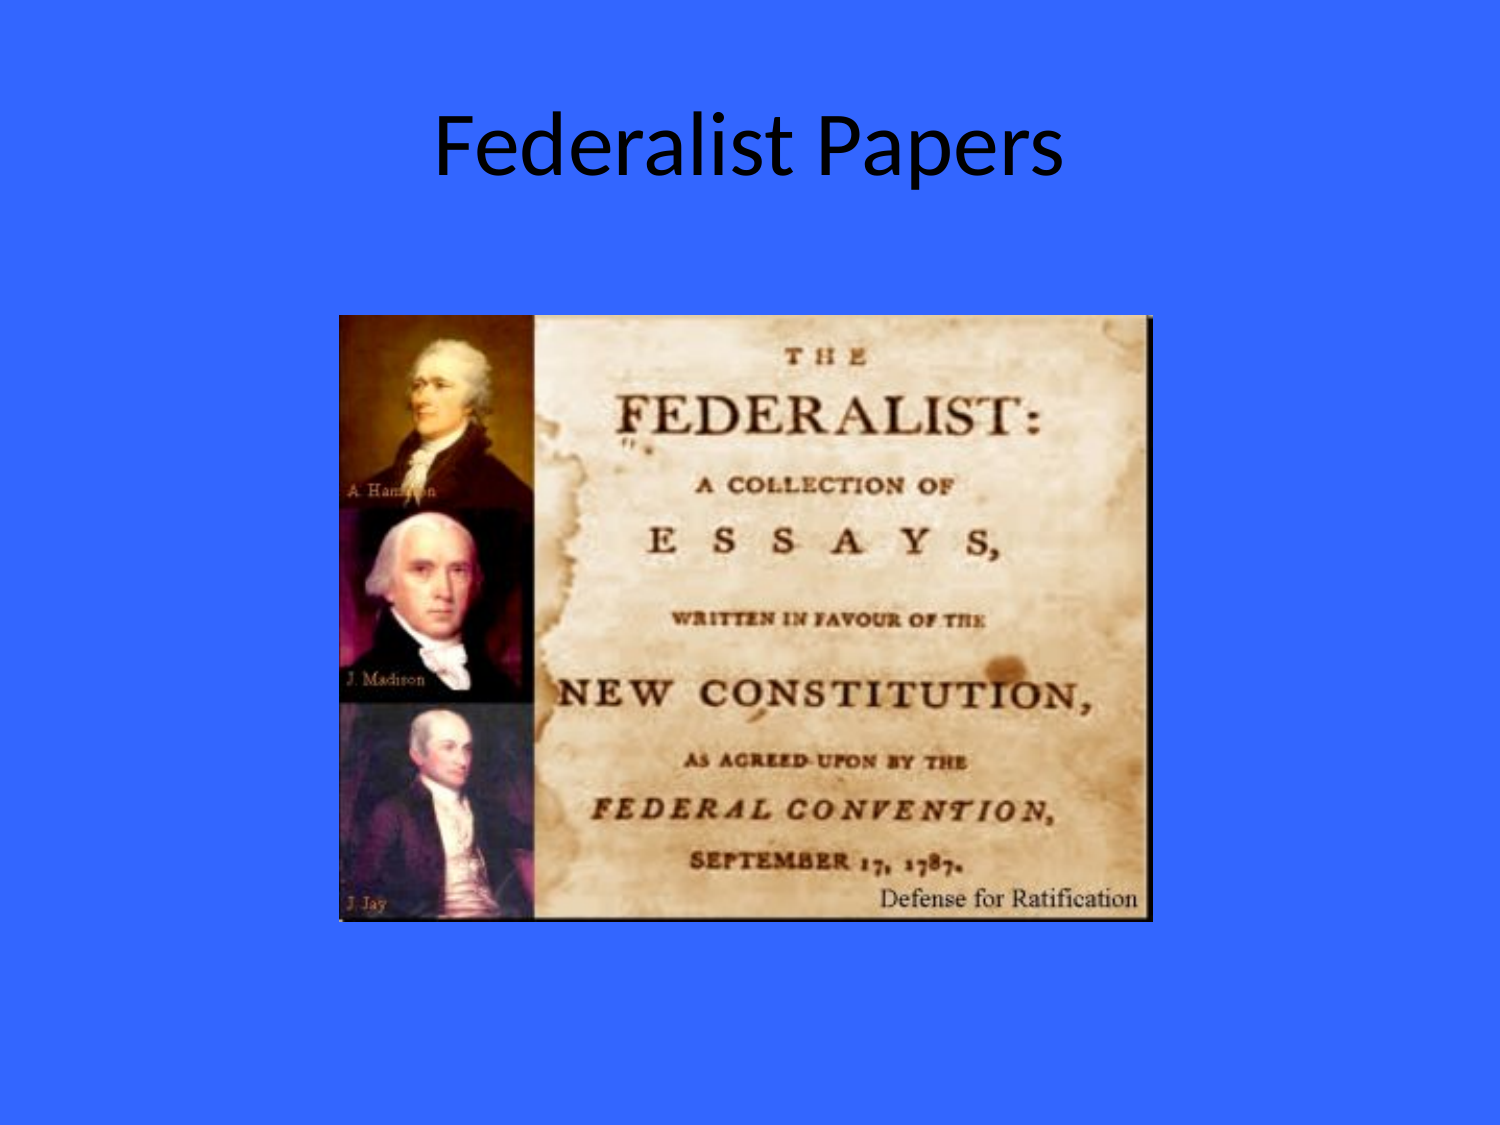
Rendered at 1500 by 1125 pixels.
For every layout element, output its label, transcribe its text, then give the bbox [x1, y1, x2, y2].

picture [339, 315, 1153, 922]
title Federalist Papers [75, 45, 1425, 233]
